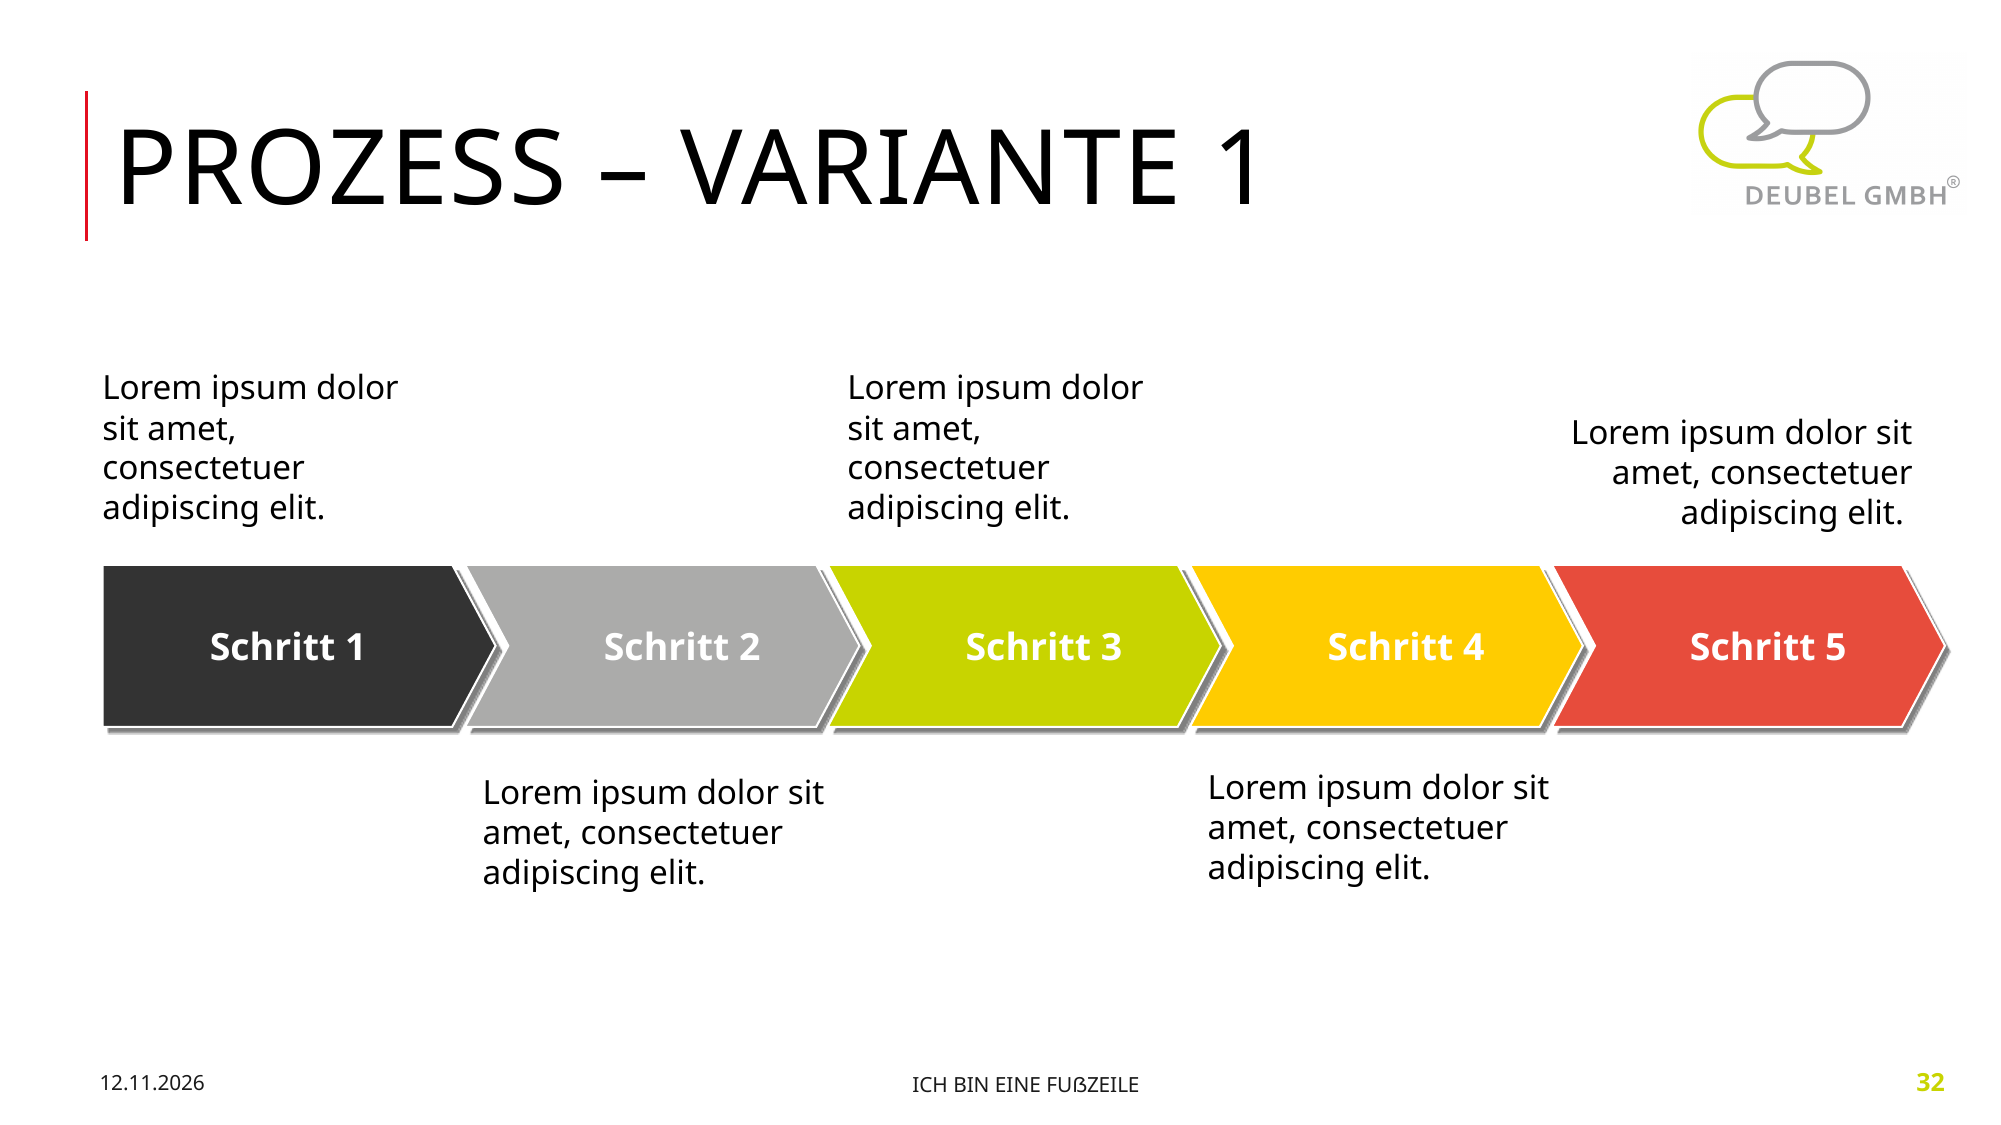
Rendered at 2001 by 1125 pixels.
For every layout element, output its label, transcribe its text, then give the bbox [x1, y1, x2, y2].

text_box Lorem ipsum dolor sit amet, consectetuer adipiscing elit. [1189, 748, 1563, 971]
picture [1692, 52, 1967, 215]
text_box Lorem ipsum dolor sit amet, consectetuer adipiscing elit. [829, 315, 1190, 539]
text_box Lorem ipsum dolor sit amet, consectetuer adipiscing elit. [84, 315, 457, 539]
slide_number 32 [1727, 1061, 1945, 1107]
text_box Lorem ipsum dolor sit amet, consectetuer adipiscing elit. [465, 753, 869, 976]
text_box Lorem ipsum dolor sit amet, consectetuer adipiscing elit. [1552, 320, 1925, 543]
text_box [102, 564, 1946, 727]
title Prozess – Variante 1 [84, 51, 1692, 298]
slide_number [84, 1061, 328, 1107]
footer Ich bin eine Fußzeile [343, 1061, 1709, 1107]
